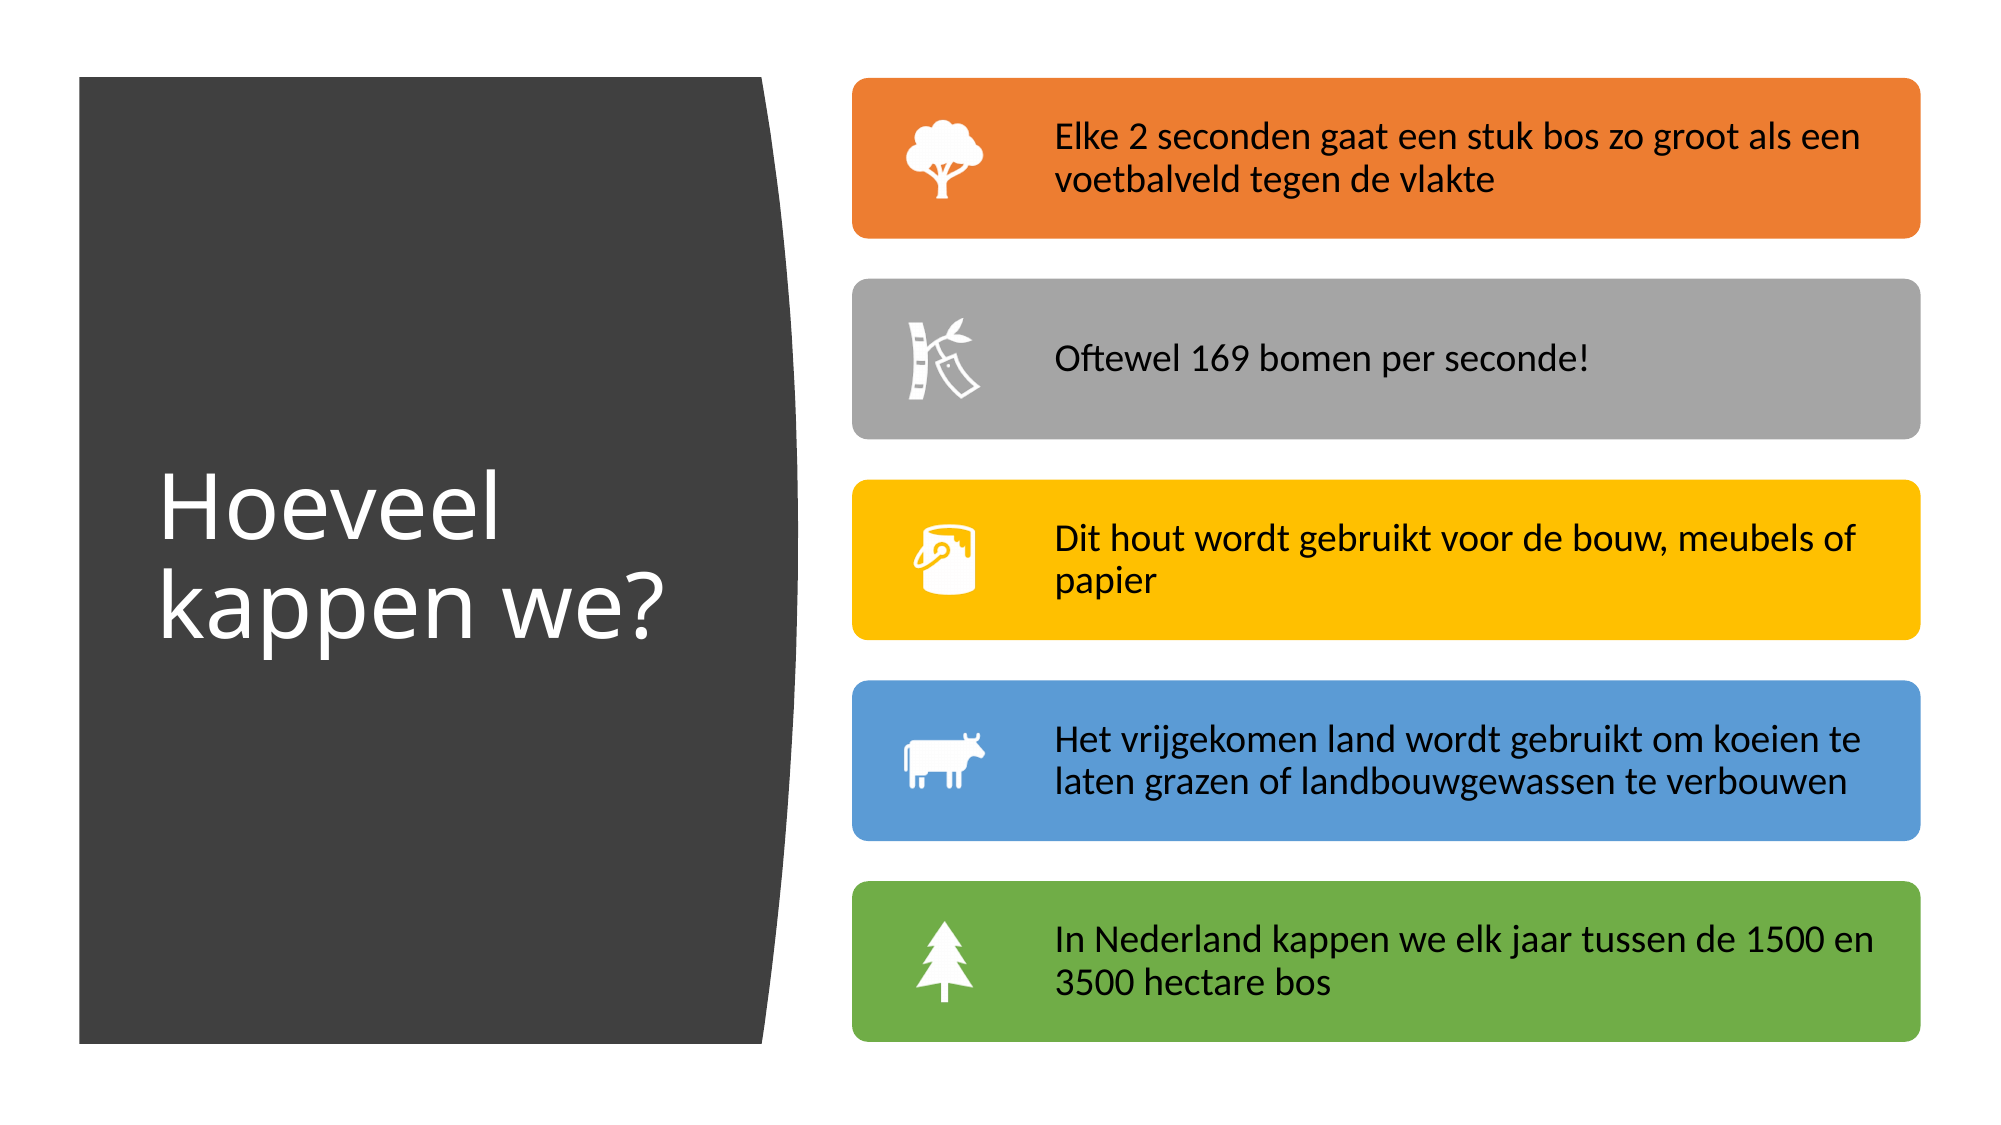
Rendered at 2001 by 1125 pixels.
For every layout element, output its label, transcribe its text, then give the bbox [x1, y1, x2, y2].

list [852, 77, 1921, 1043]
text_box [78, 76, 800, 1045]
title Hoeveel kappen we? [141, 166, 702, 953]
